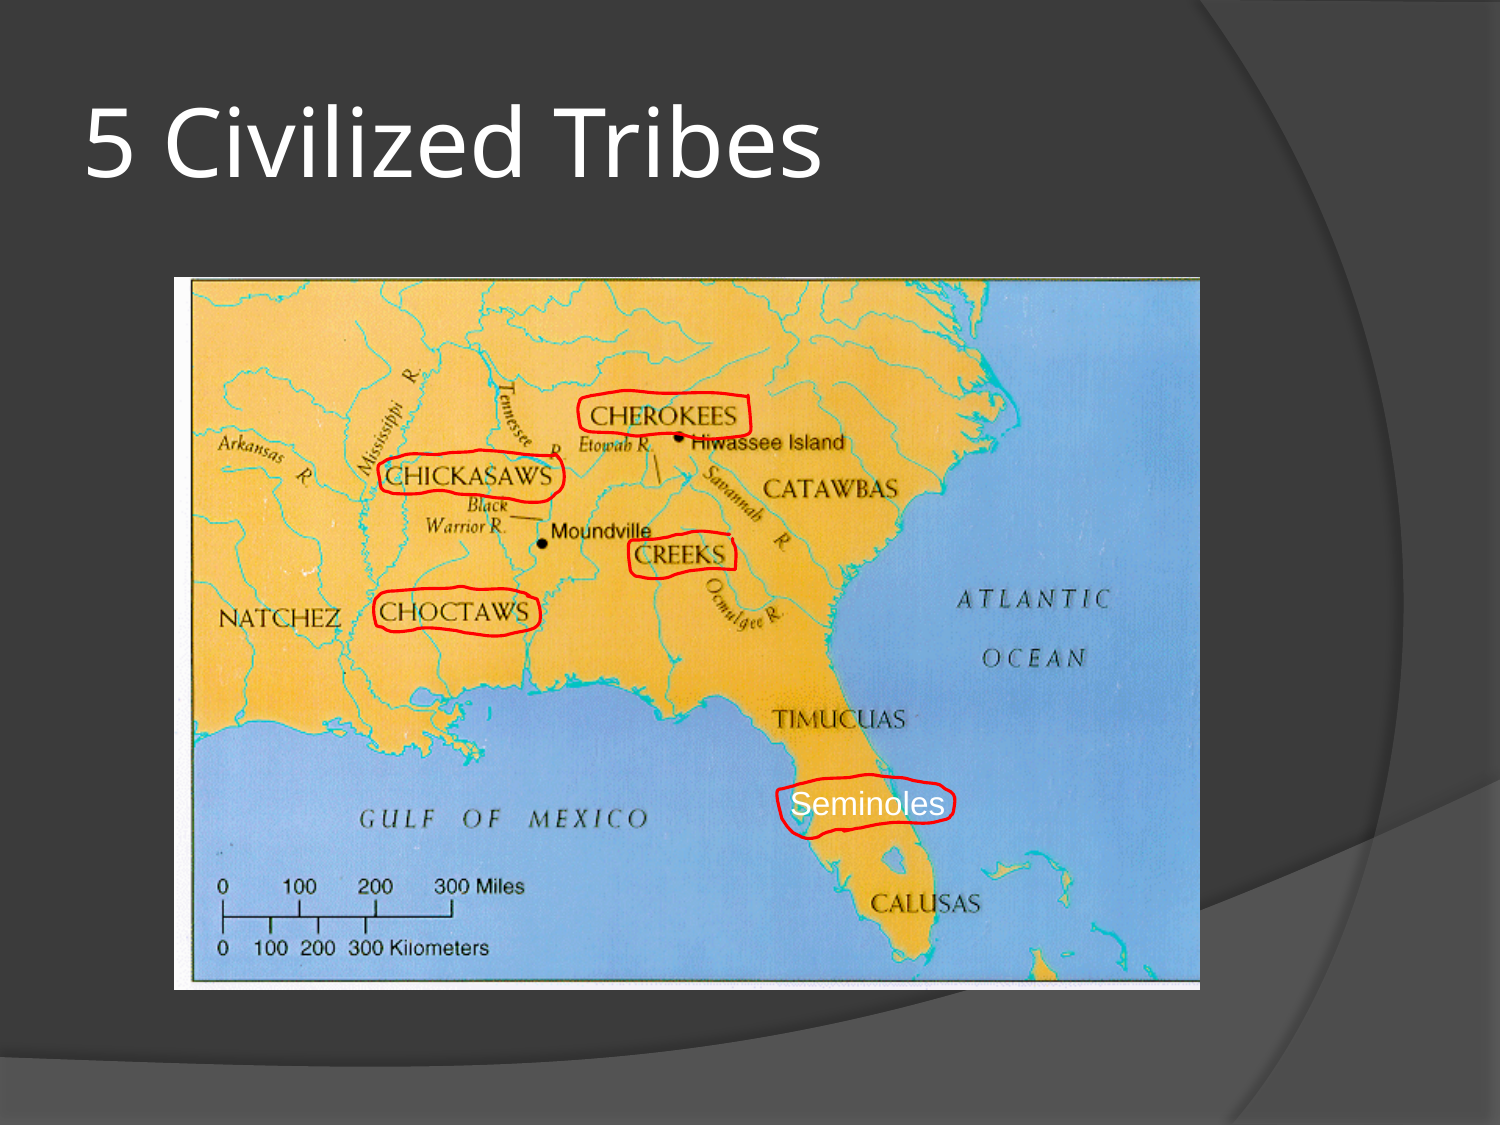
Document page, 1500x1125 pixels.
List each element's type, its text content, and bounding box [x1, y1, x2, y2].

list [174, 277, 1201, 991]
title 5 Civilized Tribes [75, 45, 1300, 233]
